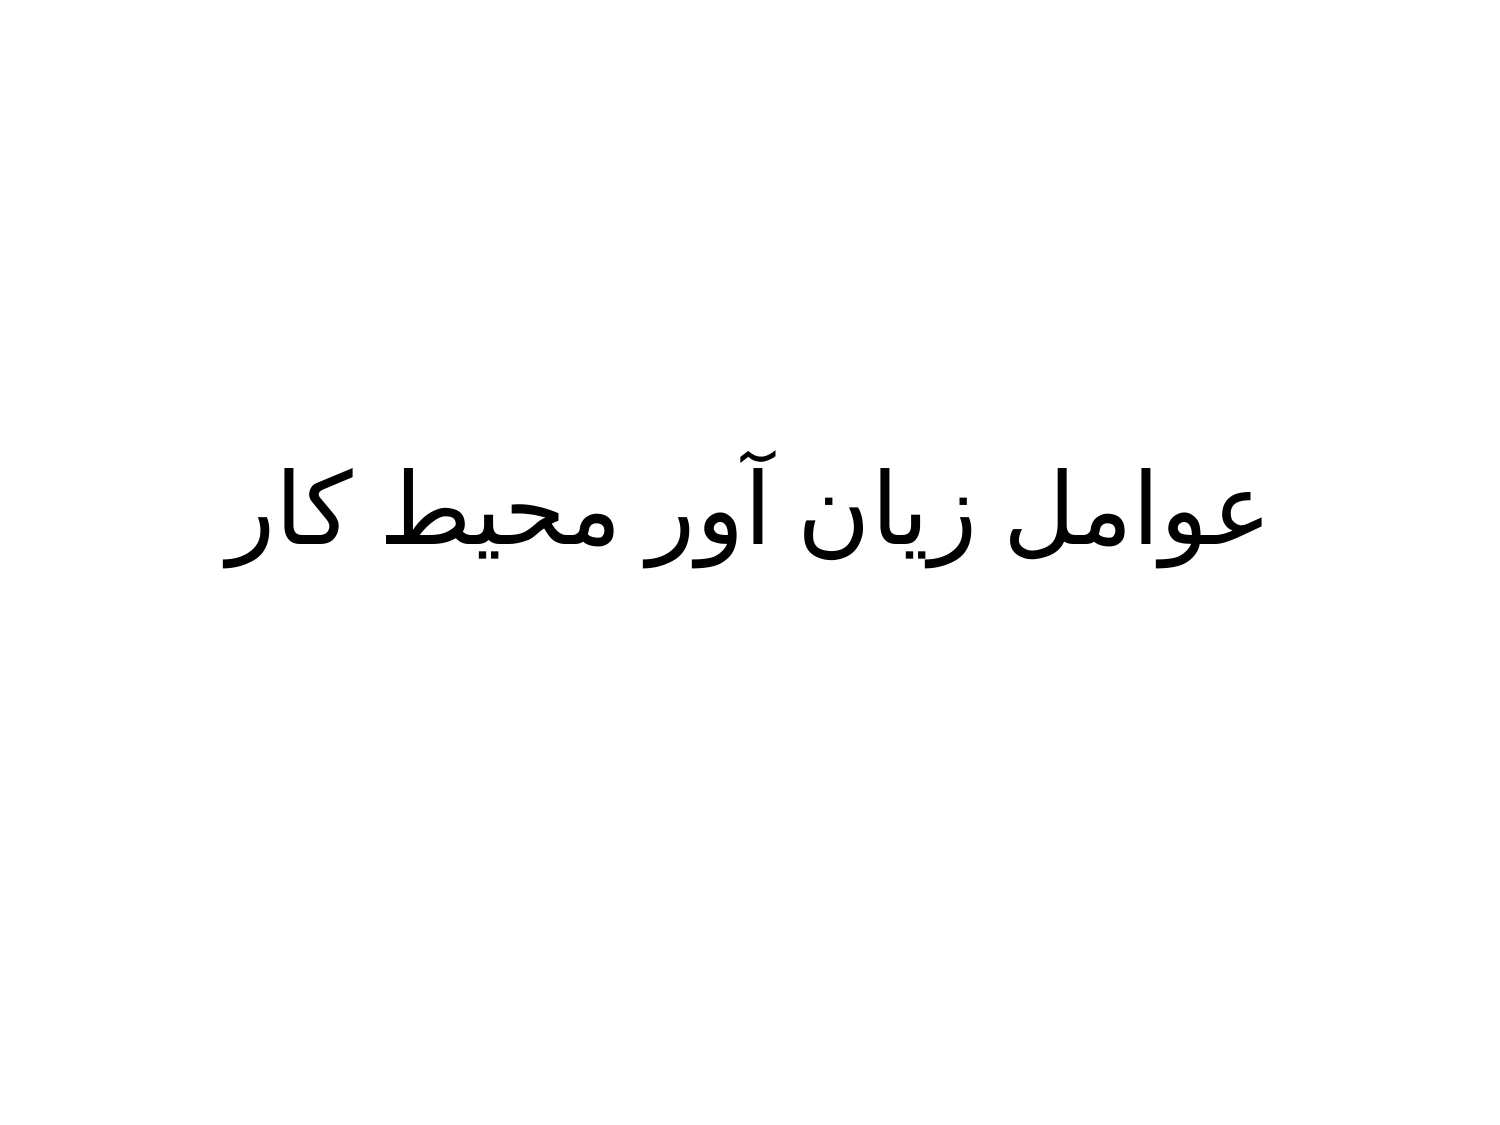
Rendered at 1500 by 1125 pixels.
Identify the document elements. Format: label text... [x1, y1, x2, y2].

list عوامل زیان آور محیط کار [112, 326, 1388, 573]
